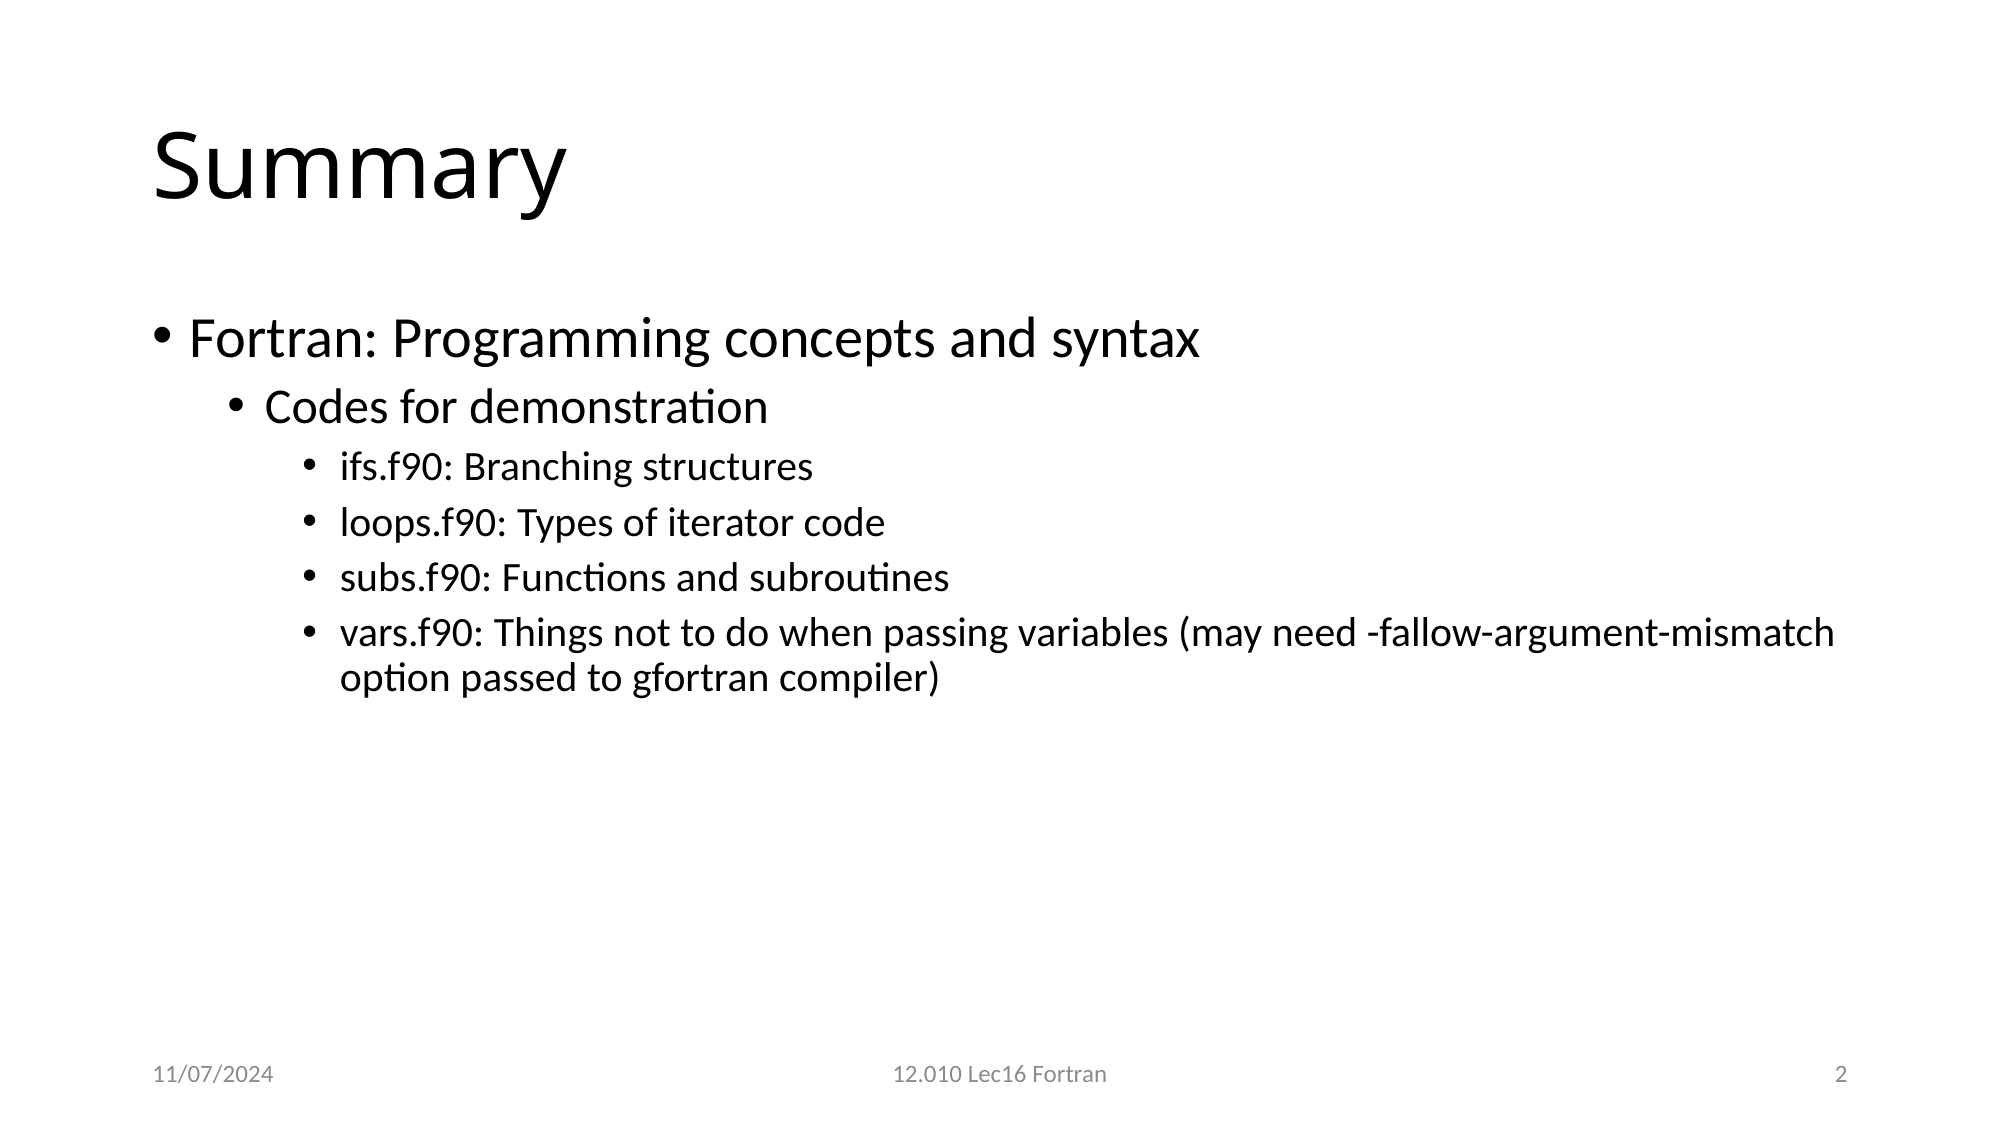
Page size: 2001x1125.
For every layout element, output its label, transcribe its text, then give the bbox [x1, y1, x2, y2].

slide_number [137, 1042, 588, 1103]
footer 12.010 Lec16 Fortran [662, 1042, 1338, 1103]
title Summary [137, 59, 1863, 278]
slide_number 2 [1412, 1042, 1863, 1103]
list Fortran: Programming concepts and syntax Codes for demonstration ifs.f90: Branching structures loops.f90: Types of iterator code subs.f90: Functions and subroutines vars.f90: Things not to do when passing variables (may need -fallow-argument-mismatch option passed to gfortran compiler) [137, 299, 1863, 1014]
